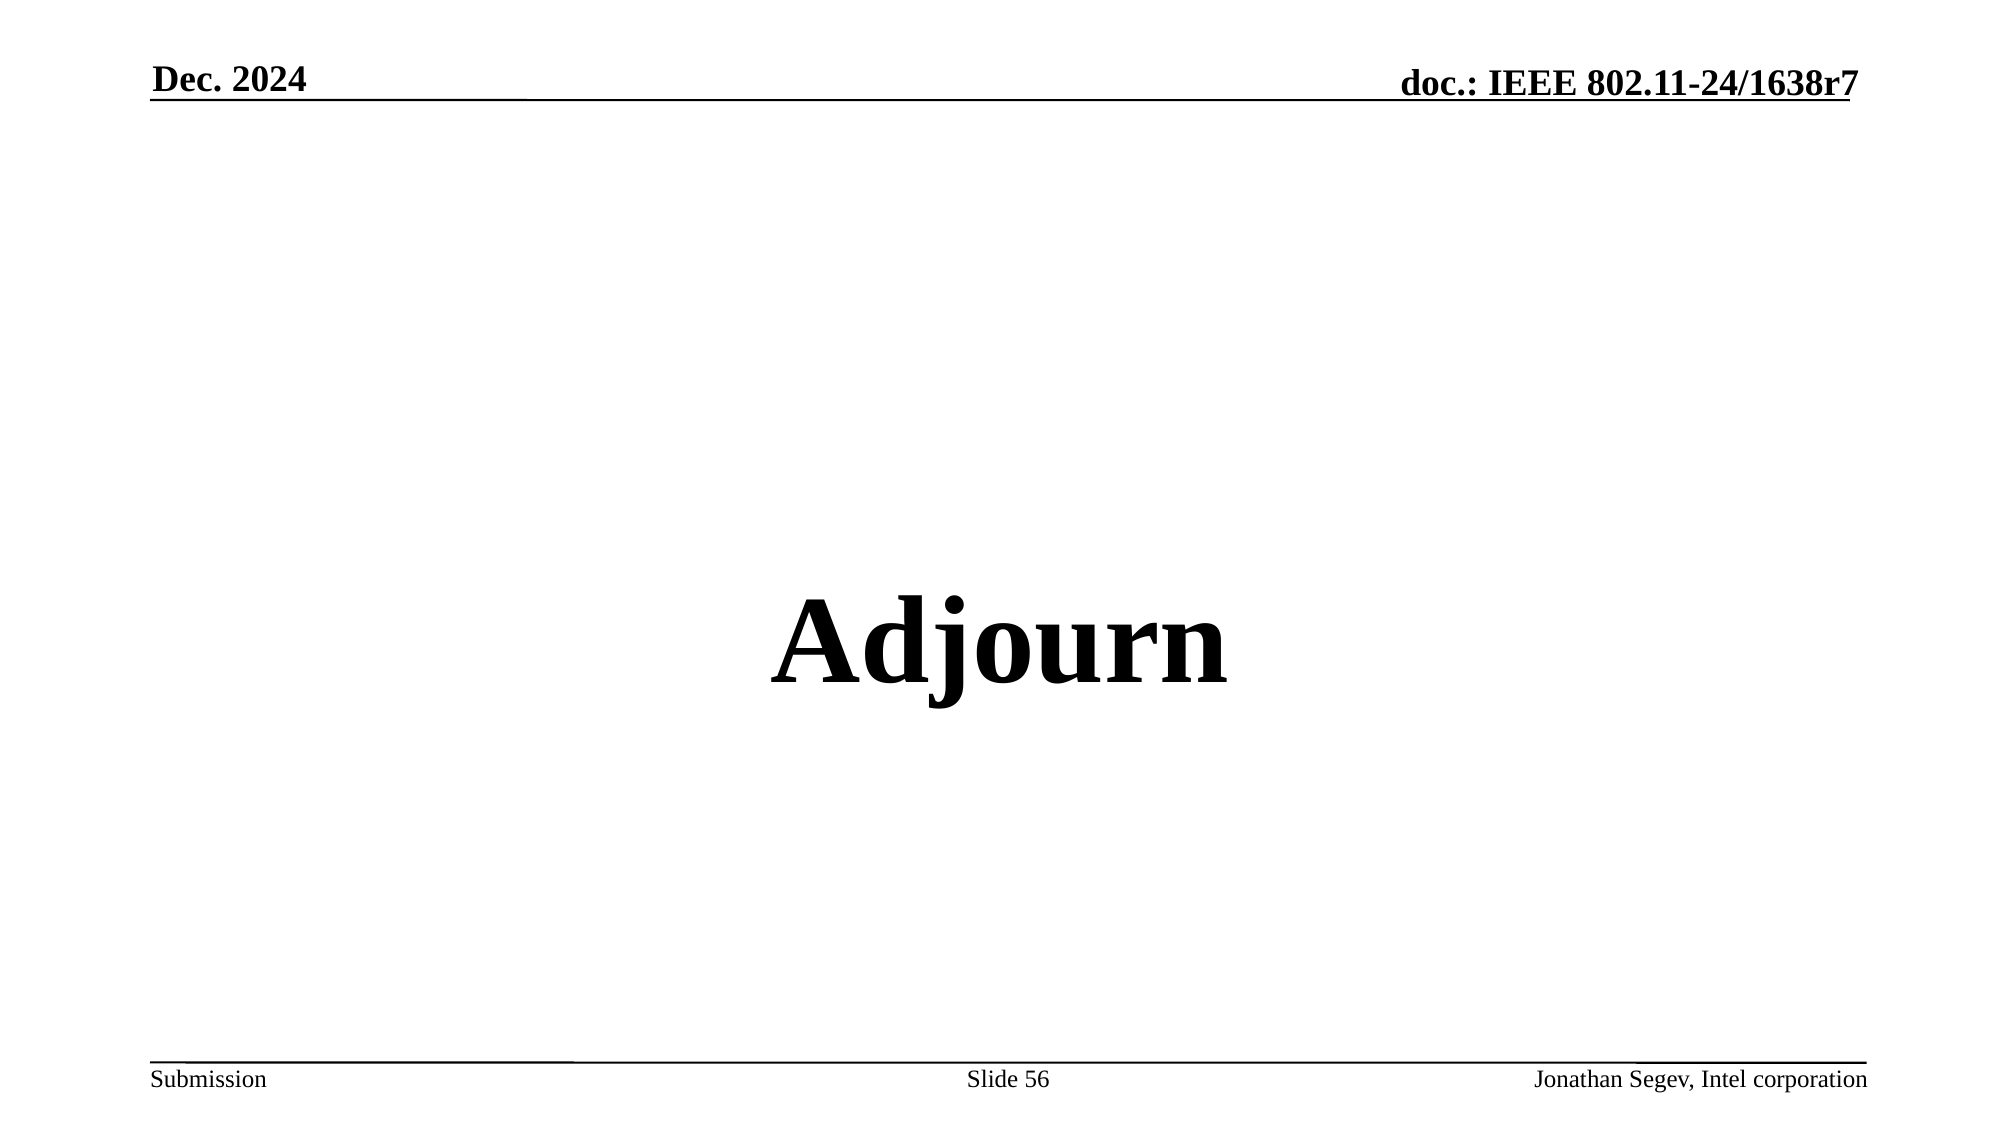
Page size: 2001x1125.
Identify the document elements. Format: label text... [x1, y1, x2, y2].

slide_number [152, 54, 563, 100]
list Adjourn [149, 324, 1850, 1000]
slide_number Slide 56 [950, 1061, 1067, 1123]
footer Jonathan Segev, Intel corporation [1171, 1061, 1869, 1093]
